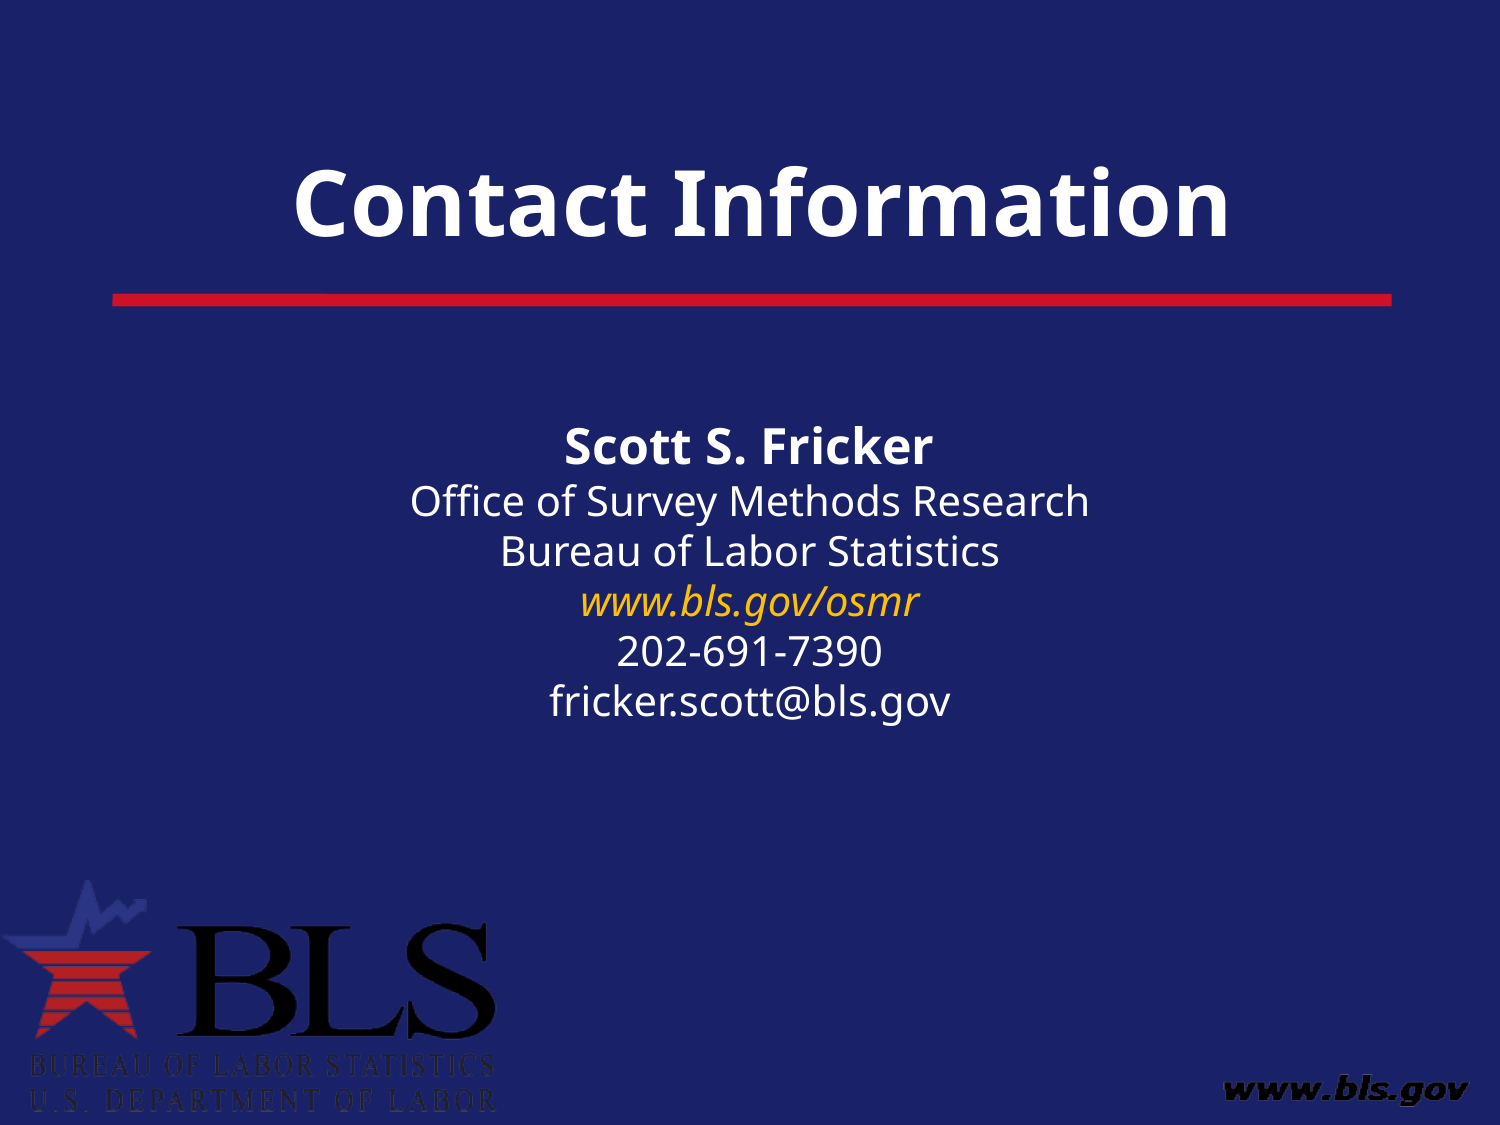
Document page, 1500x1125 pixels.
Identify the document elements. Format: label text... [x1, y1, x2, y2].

picture [0, 880, 1500, 1125]
title Scott S. Fricker Office of Survey Methods Research Bureau of Labor Statistics www.bls.gov/osmr 202-691-7390 fricker.scott@bls.gov [112, 337, 1388, 963]
